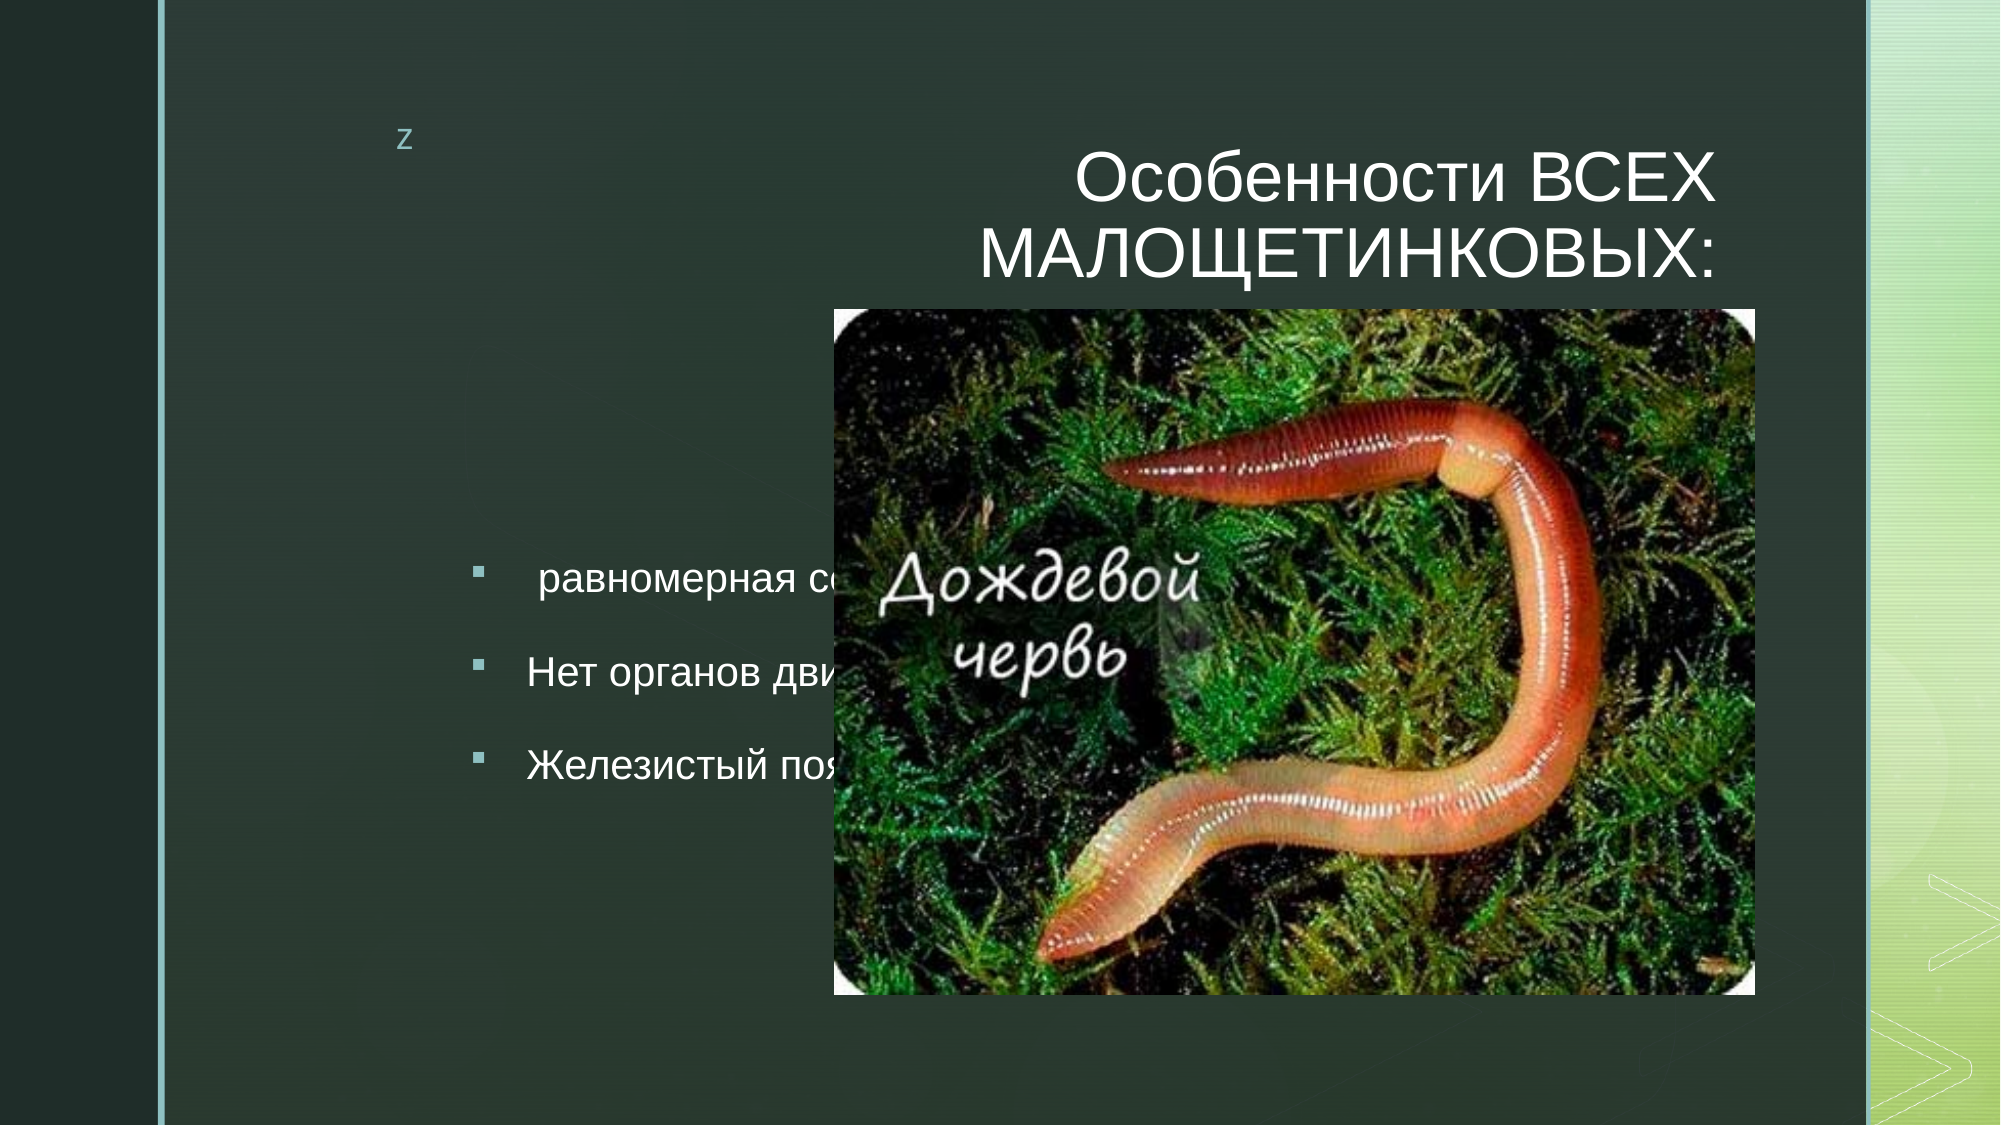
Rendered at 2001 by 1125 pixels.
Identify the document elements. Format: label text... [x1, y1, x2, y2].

title Особенности ВСЕХ МАЛОЩЕТИНКОВЫХ: [428, 132, 1734, 310]
picture [1871, 0, 2001, 1125]
list равномерная сегментация тела Нет органов движения Железистый поясок у половозрелых особей [454, 336, 834, 993]
picture [834, 309, 1755, 995]
